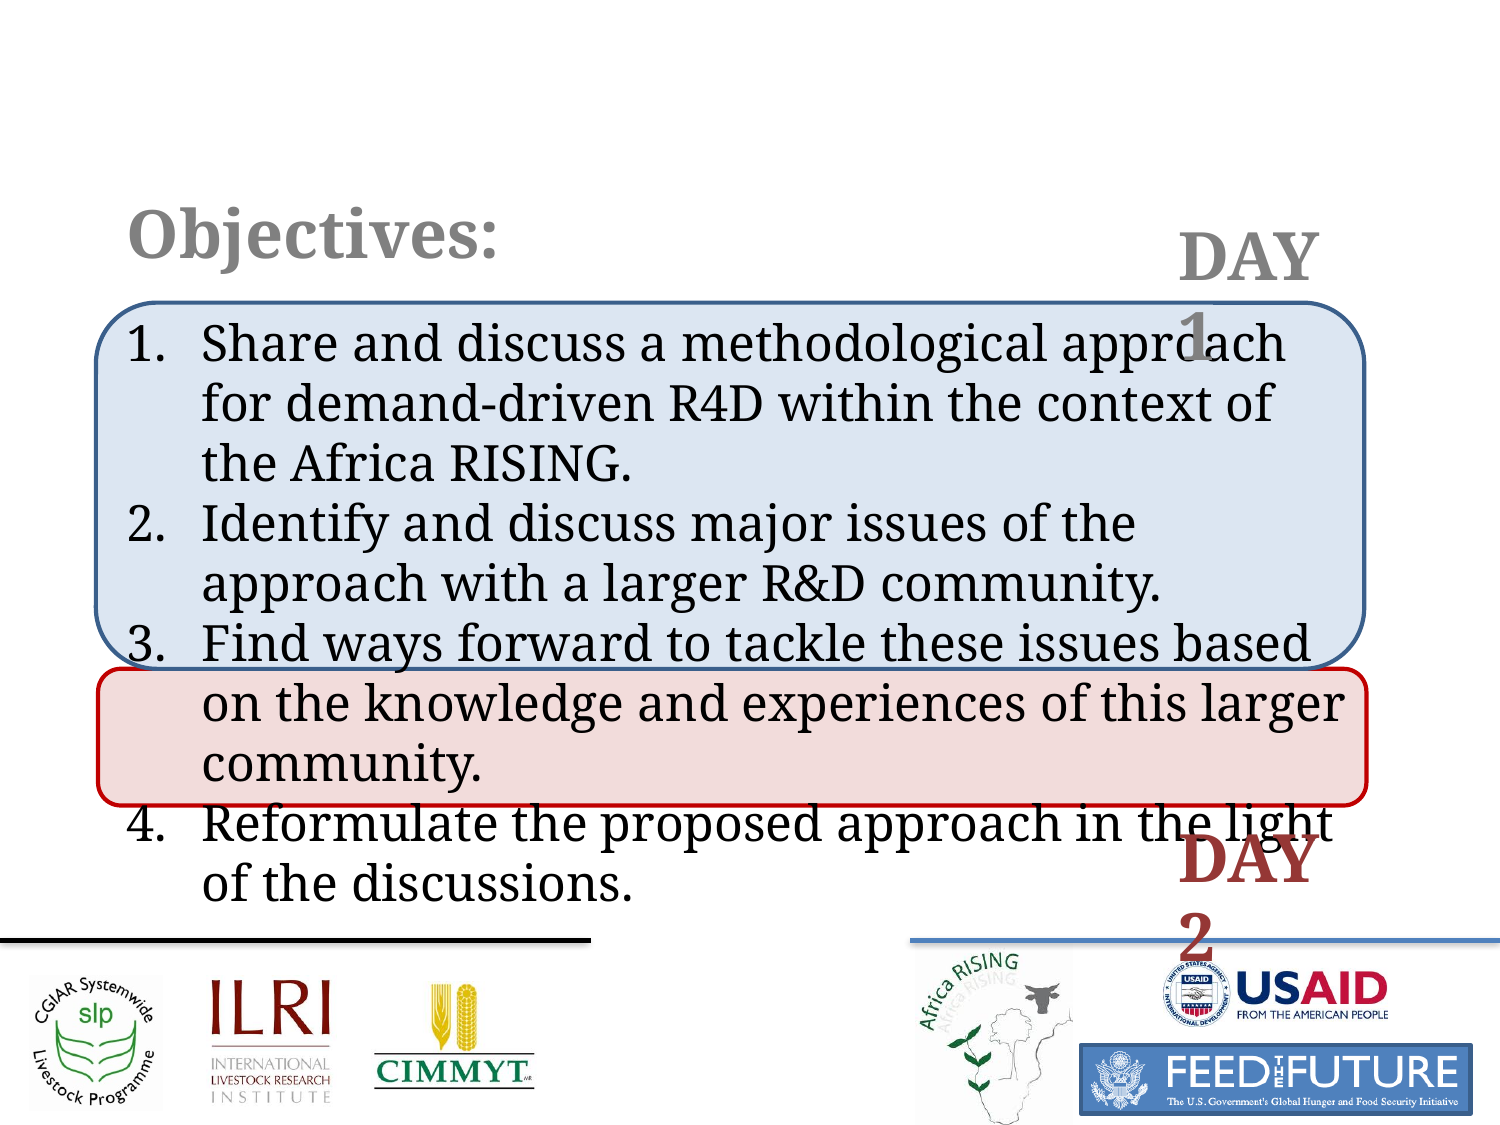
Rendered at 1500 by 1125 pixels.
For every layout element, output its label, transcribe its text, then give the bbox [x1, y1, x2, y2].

picture [915, 941, 1073, 1125]
text_box [1365, 678, 1369, 796]
text_box Objectives: Share and discuss a methodological approach for demand-driven R4D within the context of the Africa RISING. Identify and discuss major issues of the approach with a larger R&D community. Find ways forward to tackle these issues based on the knowledge and experiences of this larger community. Reformulate the proposed approach in the light of the discussions. [112, 184, 1365, 920]
picture [206, 975, 337, 1107]
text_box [1080, 1044, 1471, 1114]
picture [371, 981, 538, 1107]
text_box DAY2 [1163, 949, 1365, 959]
picture [29, 975, 163, 1112]
text_box [95, 668, 112, 806]
text_box [93, 319, 112, 653]
text_box DAY1 [1163, 206, 1365, 382]
picture [1163, 959, 1389, 1027]
text_box DAY2 [1163, 807, 1365, 939]
